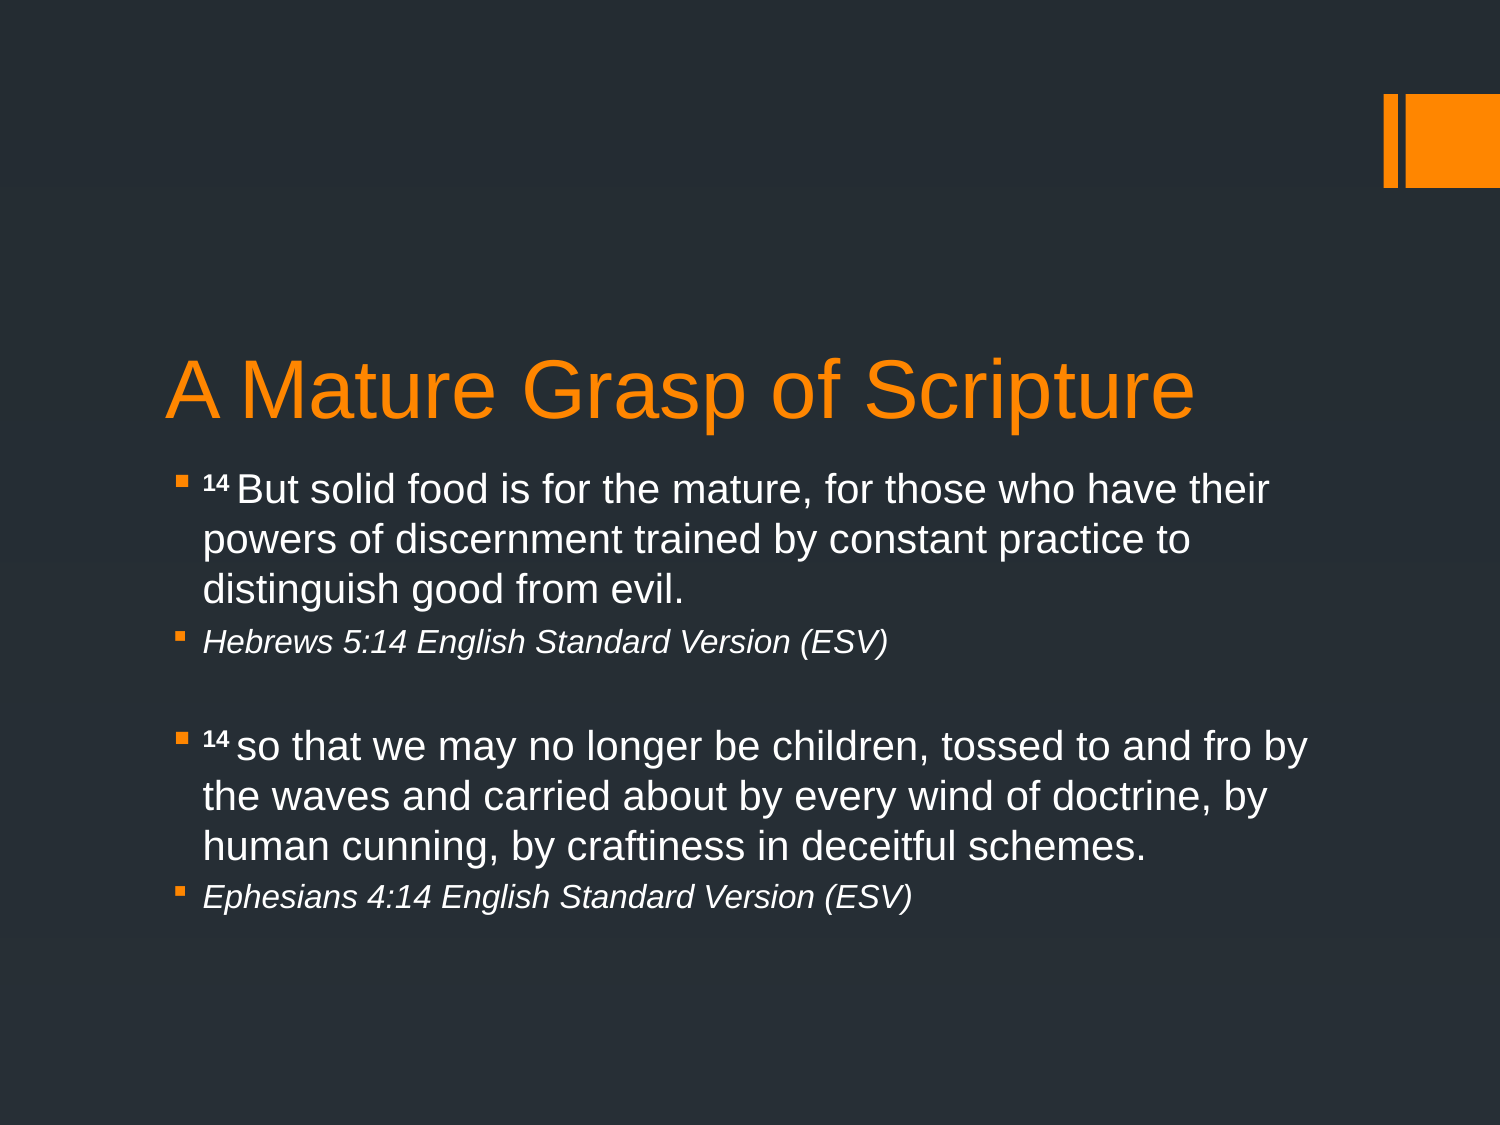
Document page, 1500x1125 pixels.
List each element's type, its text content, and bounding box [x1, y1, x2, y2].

title A Mature Grasp of Scripture [150, 253, 1350, 443]
list 14 But solid food is for the mature, for those who have their powers of discernment trained by constant practice to distinguish good from evil. Hebrews 5:14 English Standard Version (ESV) 14 so that we may no longer be children, tossed to and fro by the waves and carried about by every wind of doctrine, by human cunning, by craftiness in deceitful schemes. Ephesians 4:14 English Standard Version (ESV) [150, 454, 1350, 1035]
